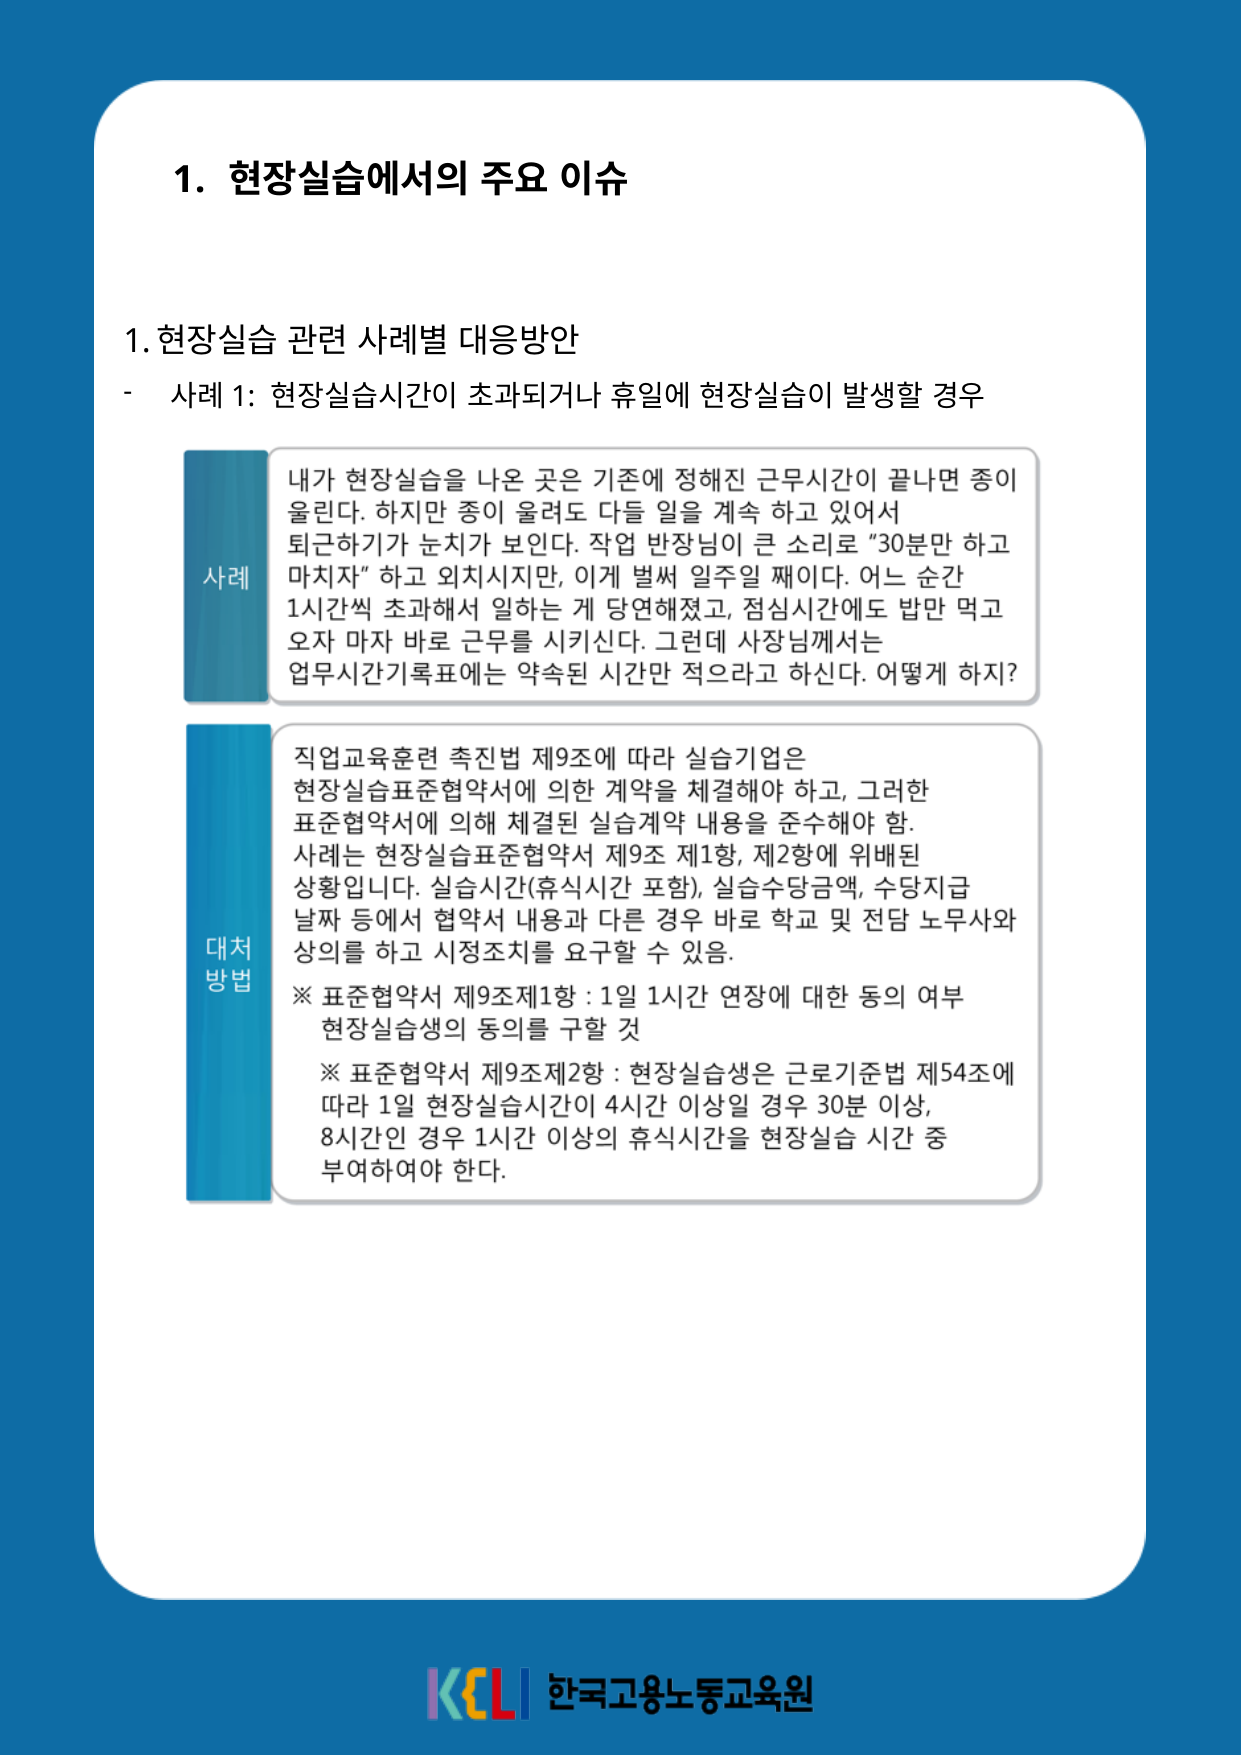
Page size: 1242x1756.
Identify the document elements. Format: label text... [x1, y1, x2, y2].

picture [0, 0, 1241, 1755]
text_box 현장실습 관련 사례별 대응방안 사례1: 현장실습시간이 초과되거나 휴일에 현장실습이 발생할 경우 [95, 277, 1109, 465]
text_box 현장실습에서의 주요 이슈 [170, 152, 1144, 200]
